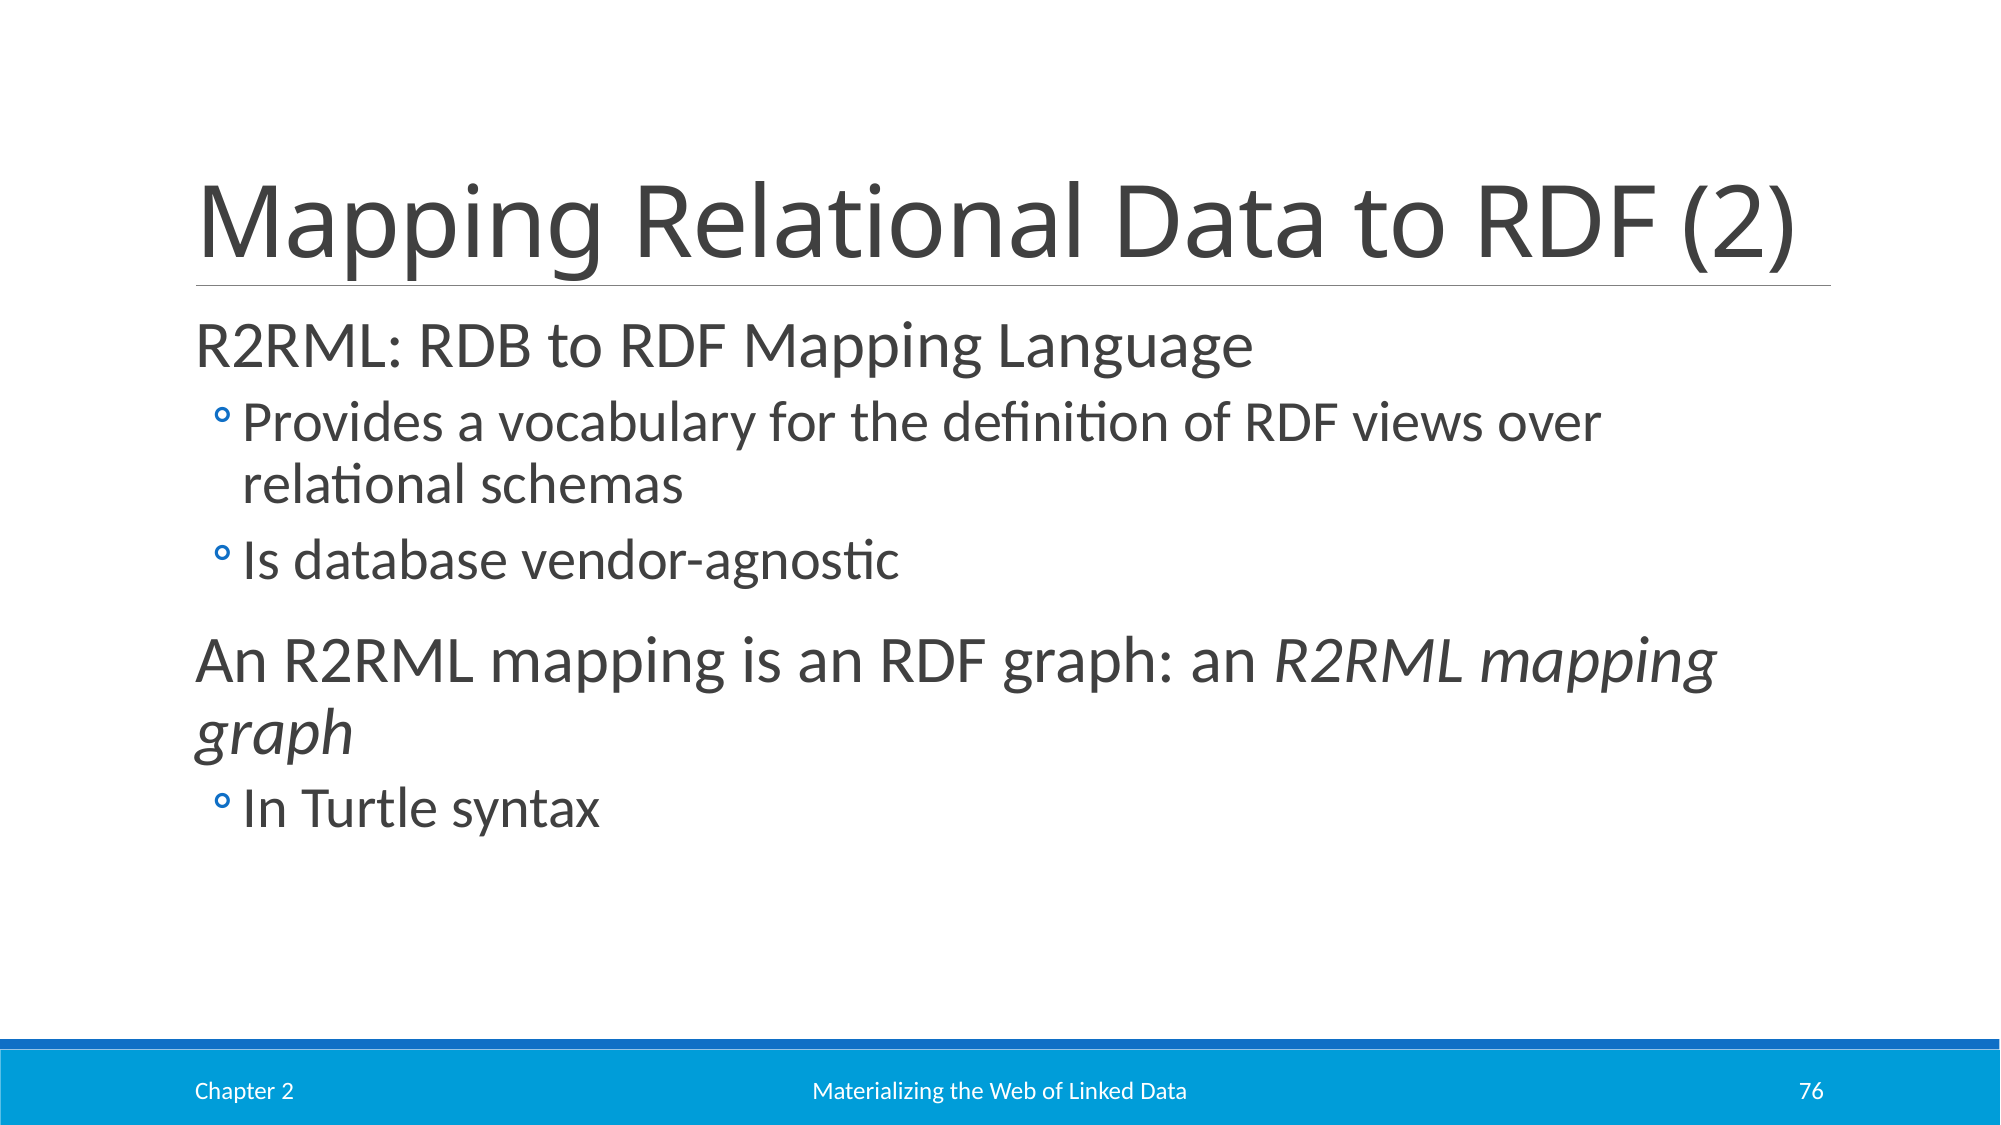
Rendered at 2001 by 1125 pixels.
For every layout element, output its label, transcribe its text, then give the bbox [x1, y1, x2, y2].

slide_number 76 [1624, 1059, 1840, 1120]
title Mapping Relational Data to RDF (2) [180, 47, 1830, 285]
list R2RML: RDB to RDF Mapping Language Provides a vocabulary for the definition of RDF views over relational schemas Is database vendor-agnostic An R2RML mapping is an RDF graph: an R2RML mapping graph In Turtle syntax [180, 302, 1830, 963]
slide_number Chapter 2 [180, 1059, 586, 1120]
footer Materializing the Web of Linked Data [604, 1059, 1396, 1120]
